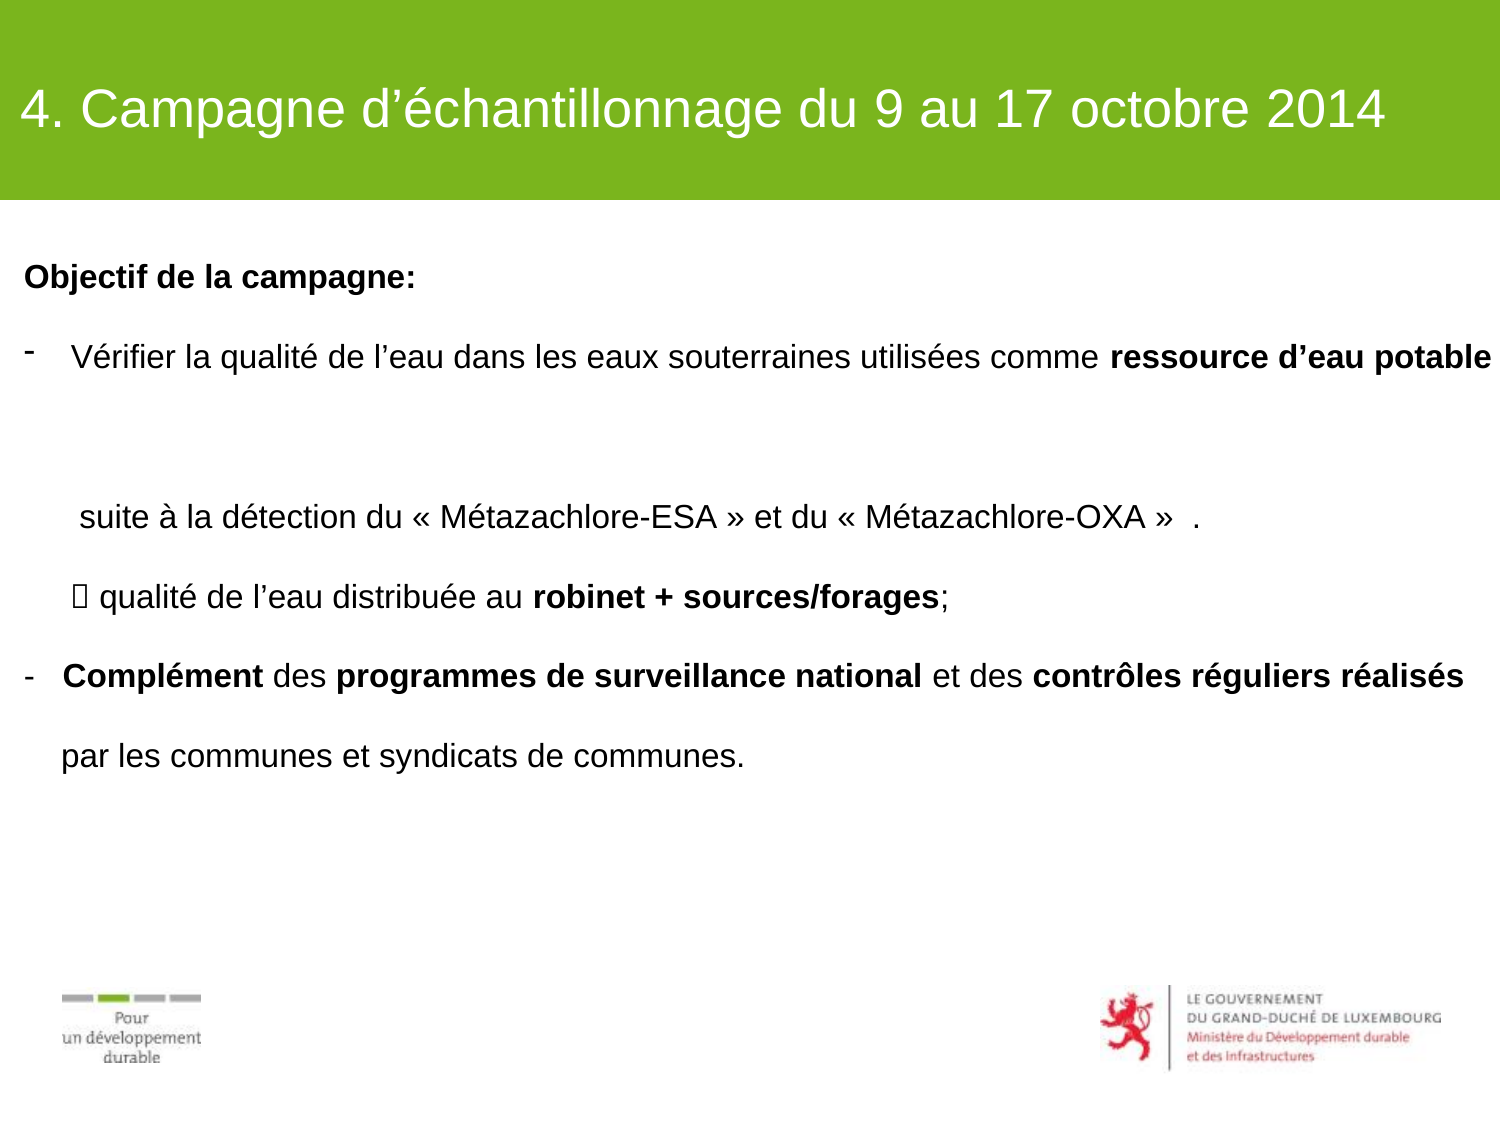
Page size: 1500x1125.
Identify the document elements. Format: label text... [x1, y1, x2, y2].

text_box 4. Campagne d’échantillonnage du 9 au 17 octobre 2014 [5, 66, 1500, 146]
text_box Objectif de la campagne: Vérifier la qualité de l’eau dans les eaux souterraines utilisées comme ressource d’eau potable suite à la détection du « Métazachlore-ESA » et du « Métazachlore-OXA » .  qualité de l’eau distribuée au robinet + sources/forages; - Complément des programmes de surveillance national et des contrôles réguliers réalisés par les communes et syndicats de communes. [9, 208, 1500, 1125]
